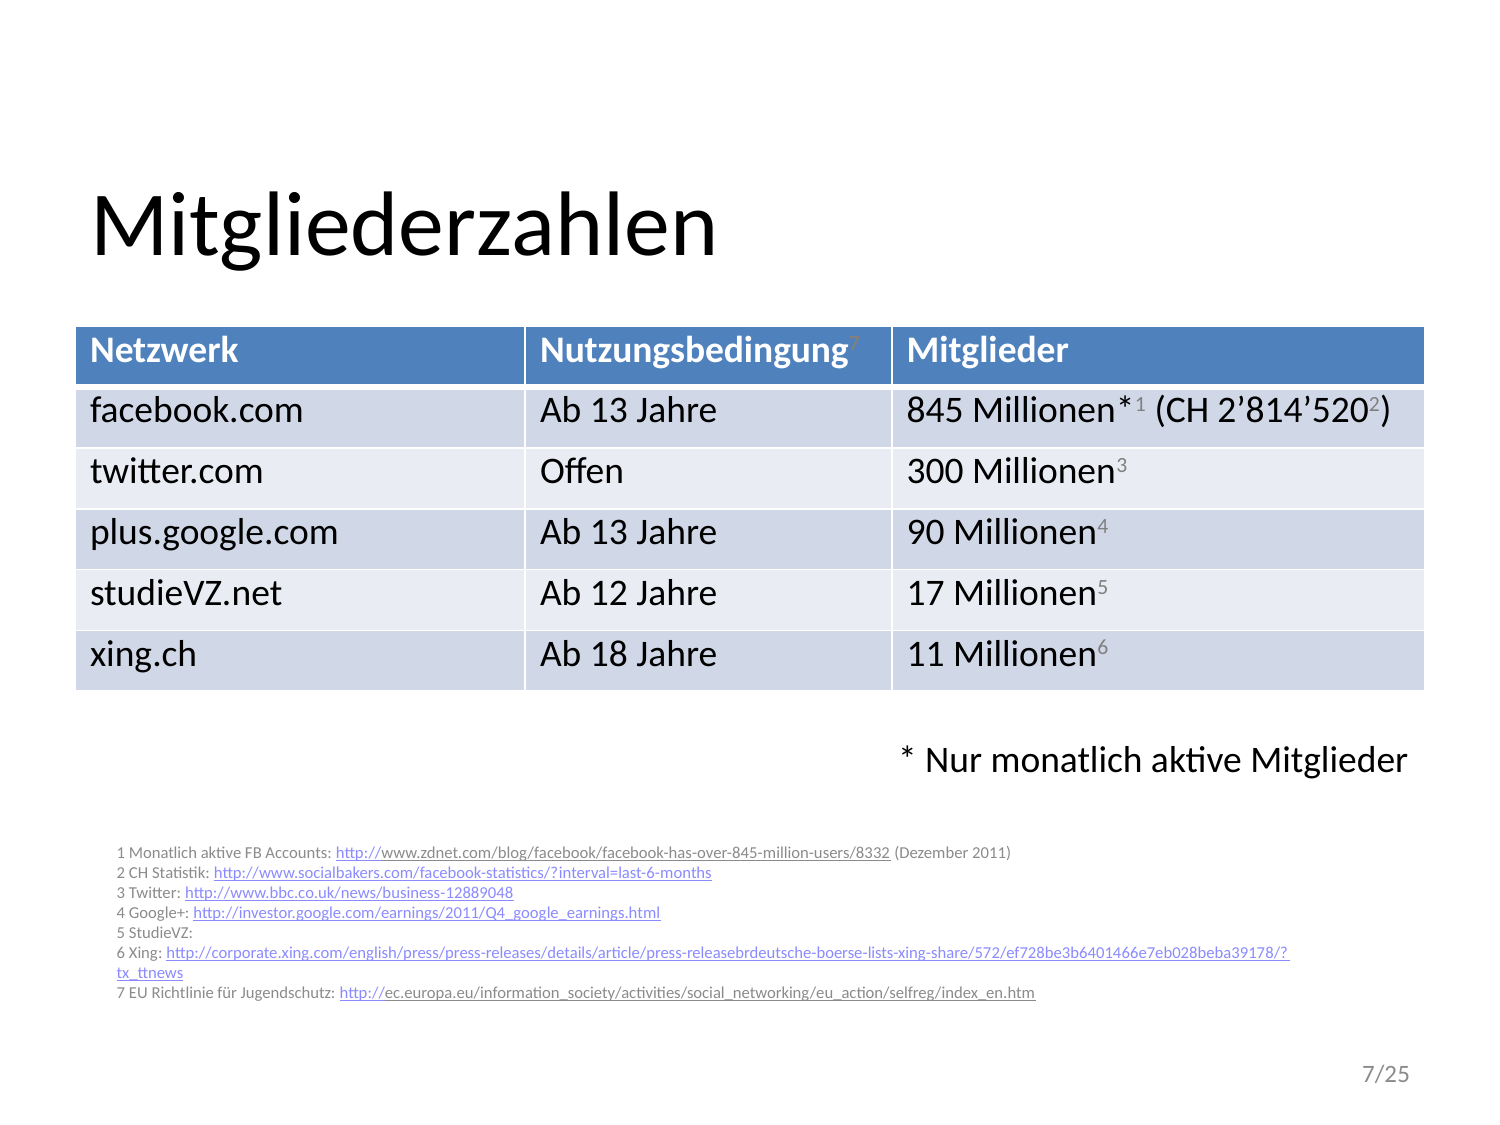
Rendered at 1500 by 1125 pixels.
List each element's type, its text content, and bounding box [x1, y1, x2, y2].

table_cell xing.ch [76, 631, 524, 690]
table_cell 17 Millionen5 [893, 570, 1424, 630]
title Mitgliederzahlen [75, 125, 1425, 313]
table_cell Ab 12 Jahre [526, 570, 891, 630]
table_header Mitglieder [893, 327, 1424, 384]
table_cell twitter.com [76, 449, 524, 508]
text_box * Nur monatlich aktive Mitglieder [883, 727, 1424, 788]
table_cell Ab 13 Jahre [526, 390, 891, 447]
table_cell Offen [526, 449, 891, 508]
table_cell Ab 13 Jahre [526, 510, 891, 569]
text_box 1 Monatlich aktive FB Accounts: http://www.zdnet.com/blog/facebook/facebook-has-over-845-million-users/8332 (Dezember 2011) 2 CH Statistik: http://www.socialbakers.com/facebook-statistics/?interval=last-6-months 3 Twitter: http://www.bbc.co.uk/news/business-12889048 4 Google+: http://investor.google.com/earnings/2011/Q4_google_earnings.html 5 StudieVZ: 6 Xing: http://corporate.xing.com/english/press/press-releases/details/article/press-releasebrdeutsche-boerse-lists-xing-share/572/ef728be3b6401466e7eb028beba39178/?tx_ttnews 7 EU Richtlinie für Jugendschutz: http://ec.europa.eu/information_society/activities/social_networking/eu_action/selfreg/index_en.htm [101, 918, 1354, 1030]
table_cell 11 Millionen6 [893, 631, 1424, 690]
table_cell 300 Millionen3 [893, 449, 1424, 508]
table_cell Ab 18 Jahre [526, 631, 891, 690]
table_cell 90 Millionen4 [893, 510, 1424, 569]
table_cell plus.google.com [76, 510, 524, 569]
table_header Netzwerk [76, 327, 524, 384]
table_header Nutzungsbedingung7 [526, 327, 891, 384]
table_cell 845 Millionen*1 (CH 2’814’5202) [893, 390, 1424, 447]
table_cell studieVZ.net [76, 570, 524, 630]
slide_number 7/25 [1074, 1042, 1425, 1103]
table_cell facebook.com [76, 390, 524, 447]
